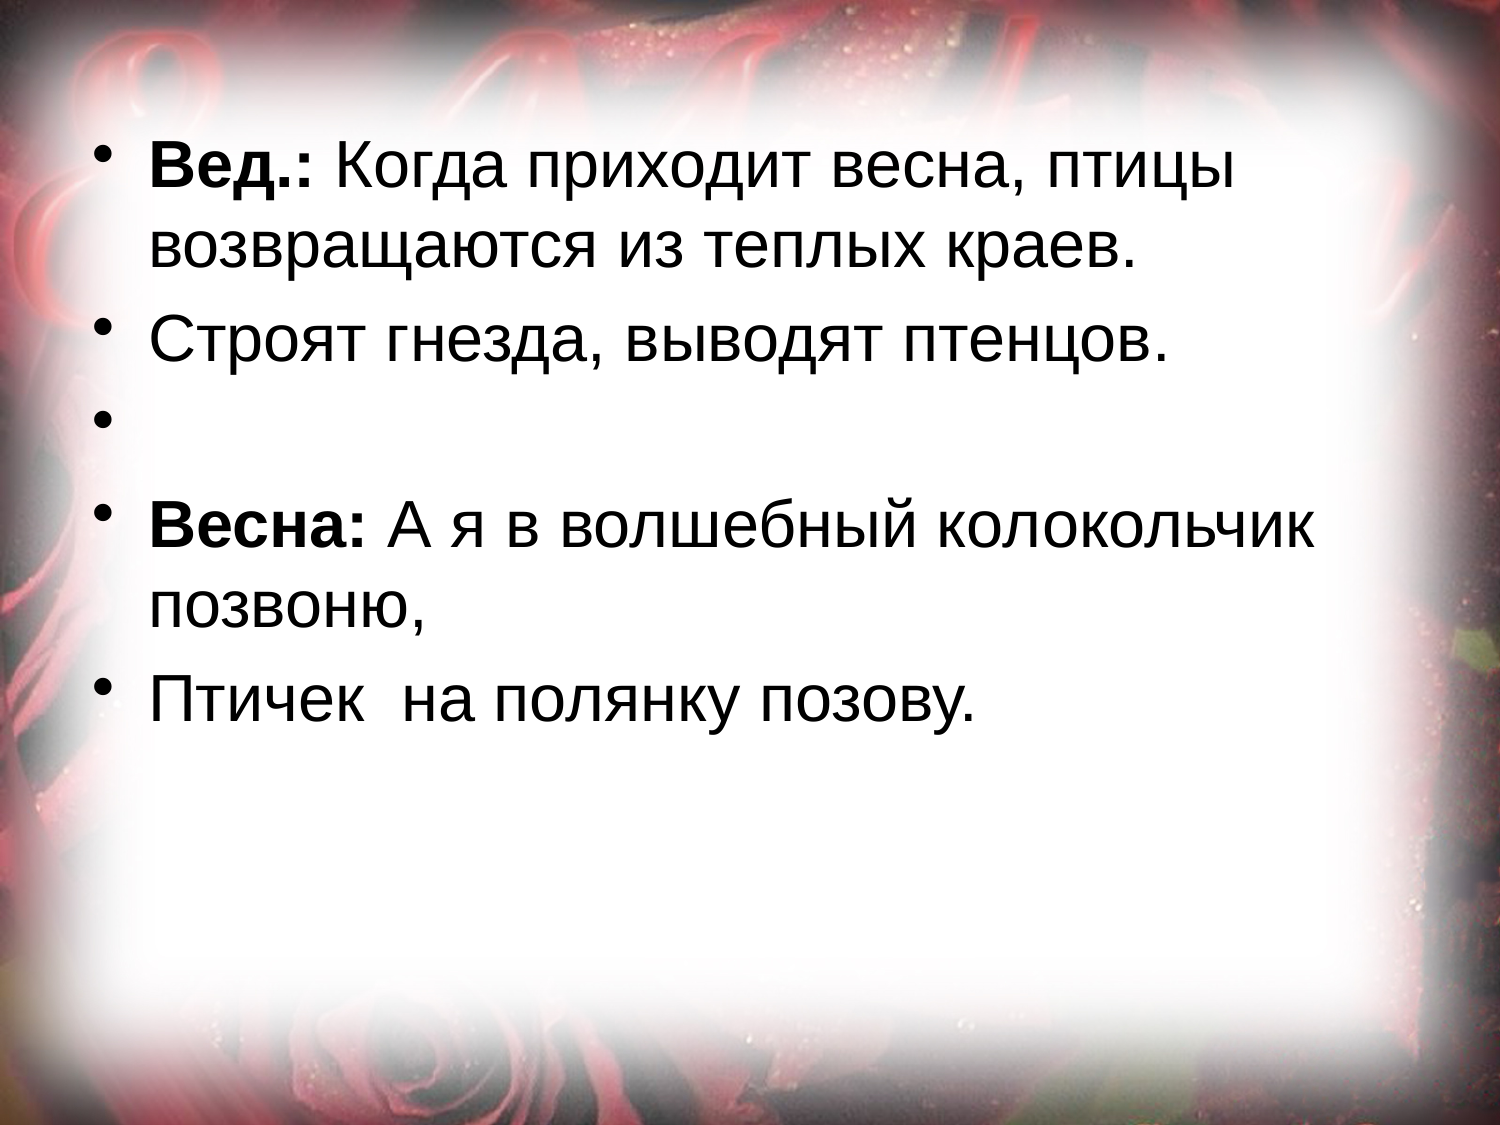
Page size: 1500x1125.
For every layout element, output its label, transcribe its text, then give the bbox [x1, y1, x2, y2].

list Вед.: Когда приходит весна, птицы возвращаются из теплых краев. Строят гнезда, выводят птенцов. Весна: А я в волшебный колокольчик позвоню, Птичек на полянку позову. [76, 113, 1428, 1046]
picture [0, 0, 1500, 1125]
